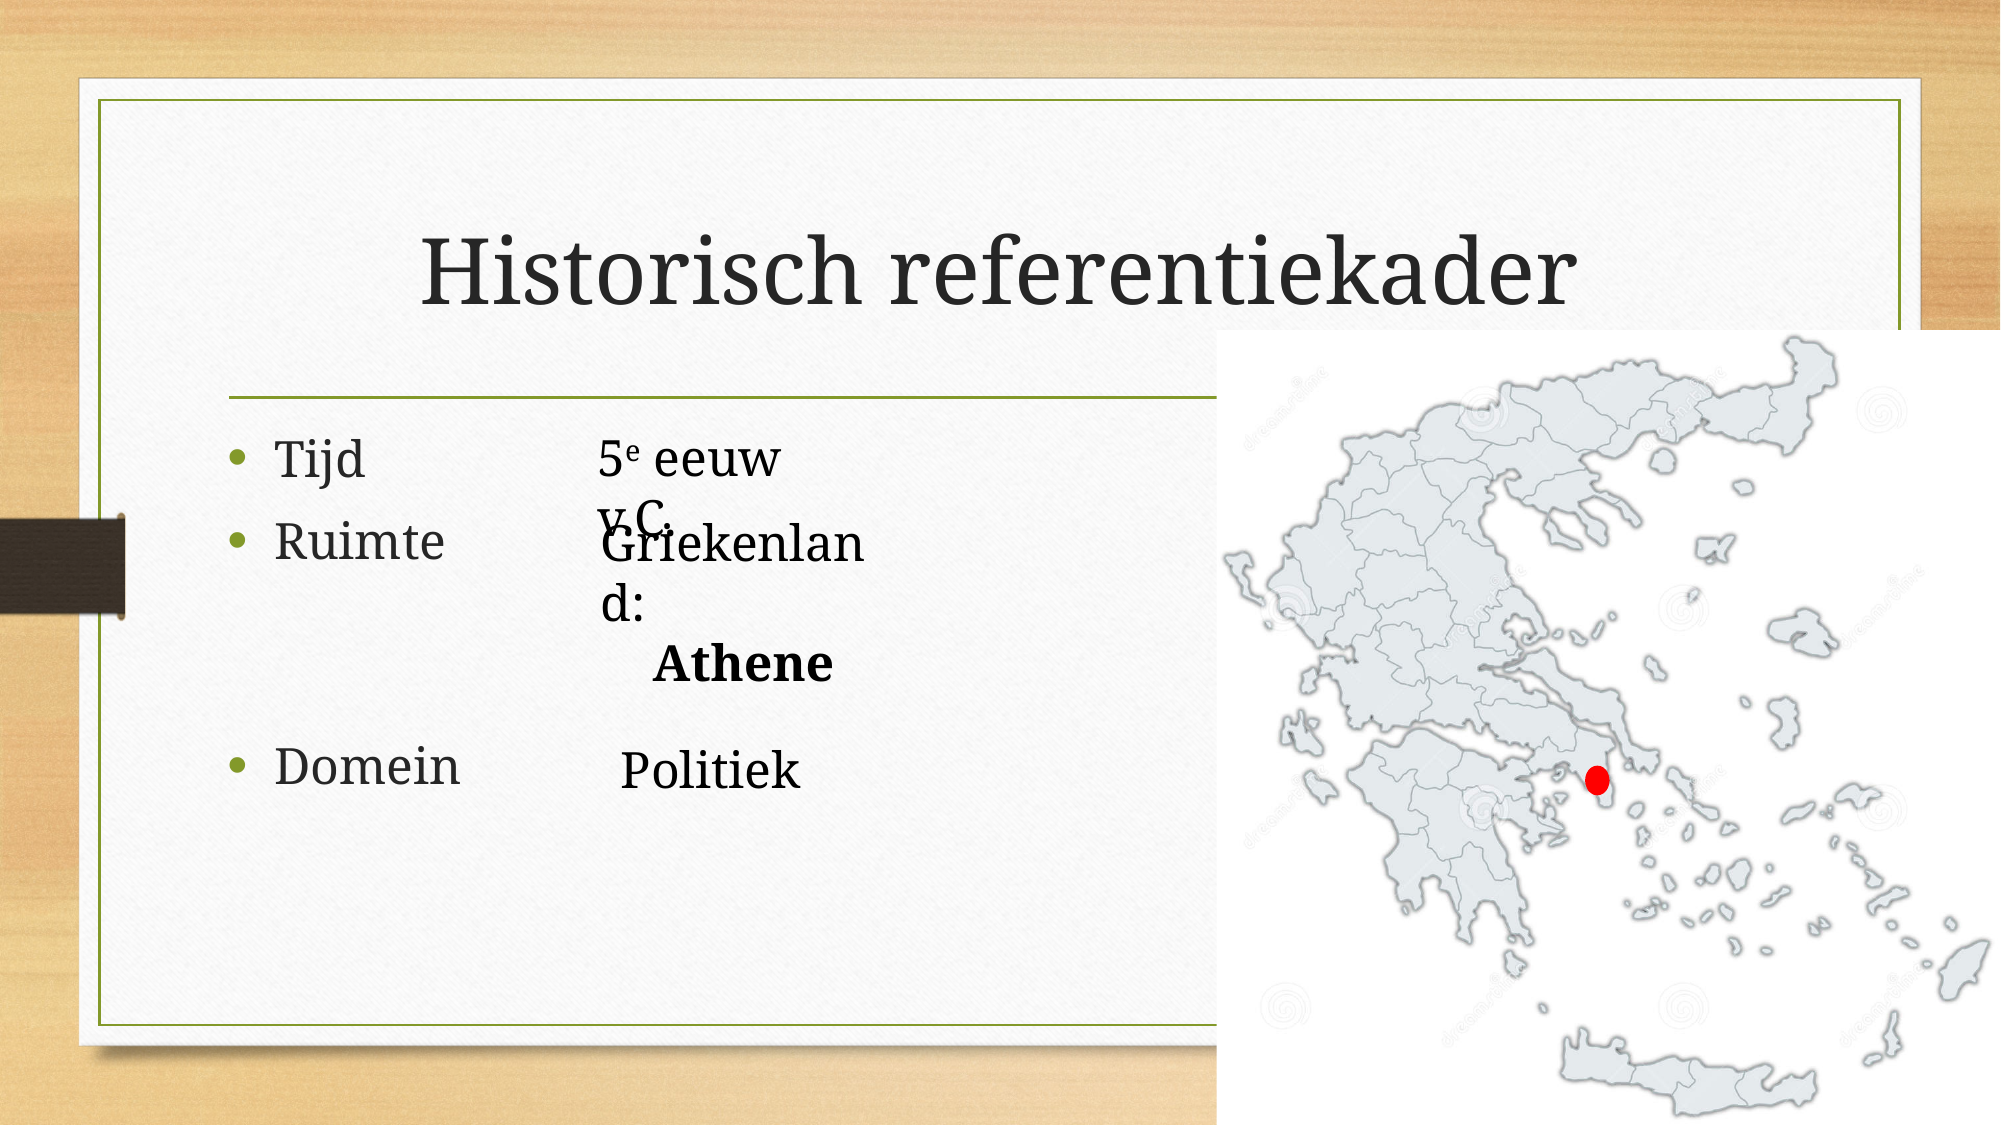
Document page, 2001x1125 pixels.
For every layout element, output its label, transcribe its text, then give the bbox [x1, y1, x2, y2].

list Tijd Ruimte Domein [212, 419, 1216, 964]
picture [0, 0, 2001, 1125]
title Historisch referentiekader [212, 161, 1788, 375]
text_box 5e eeuw v.C. [582, 419, 847, 555]
text_box Griekenland: Athene [586, 504, 886, 699]
text_box Politiek [606, 731, 871, 807]
